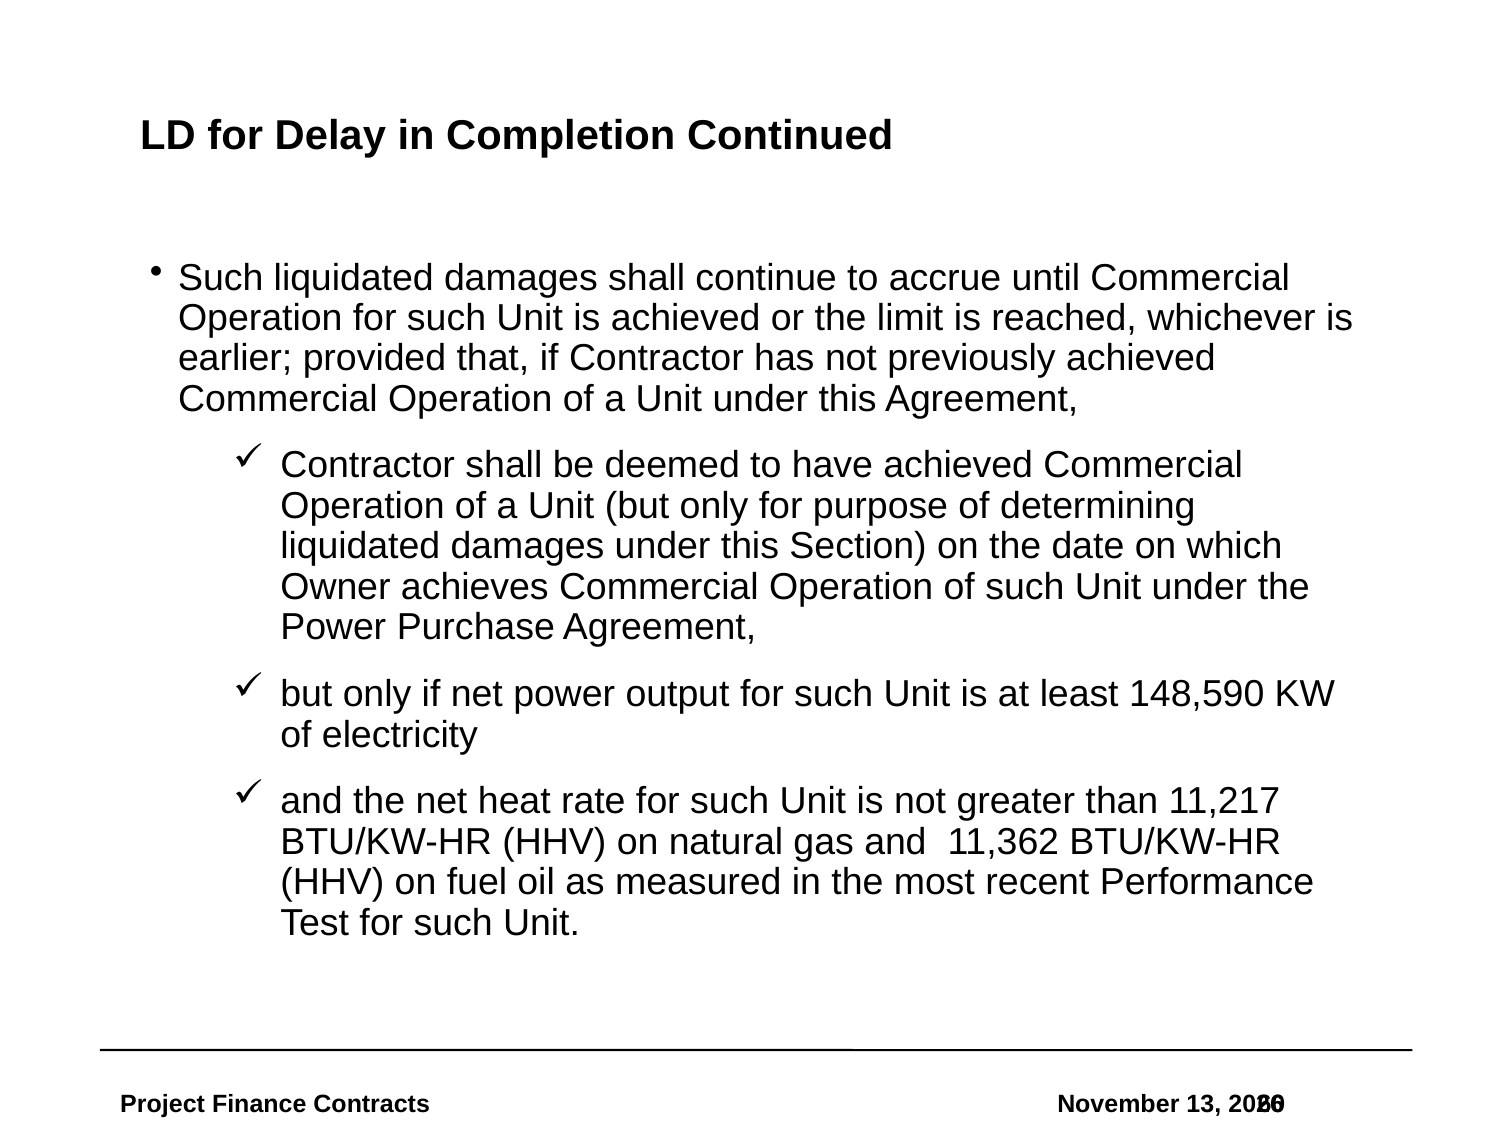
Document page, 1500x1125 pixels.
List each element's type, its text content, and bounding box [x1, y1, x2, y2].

list Such liquidated damages shall continue to accrue until Commercial Operation for such Unit is achieved or the limit is reached, whichever is earlier; provided that, if Contractor has not previously achieved Commercial Operation of a Unit under this Agreement, Contractor shall be deemed to have achieved Commercial Operation of a Unit (but only for purpose of determining liquidated damages under this Section) on the date on which Owner achieves Commercial Operation of such Unit under the Power Purchase Agreement, but only if net power output for such Unit is at least 148,590 KW of electricity and the net heat rate for such Unit is not greater than 11,217 BTU/KW-HR (HHV) on natural gas and 11,362 BTU/KW-HR (HHV) on fuel oil as measured in the most recent Performance Test for such Unit. [124, 249, 1376, 1001]
title LD for Delay in Completion Continued [124, 99, 1288, 226]
